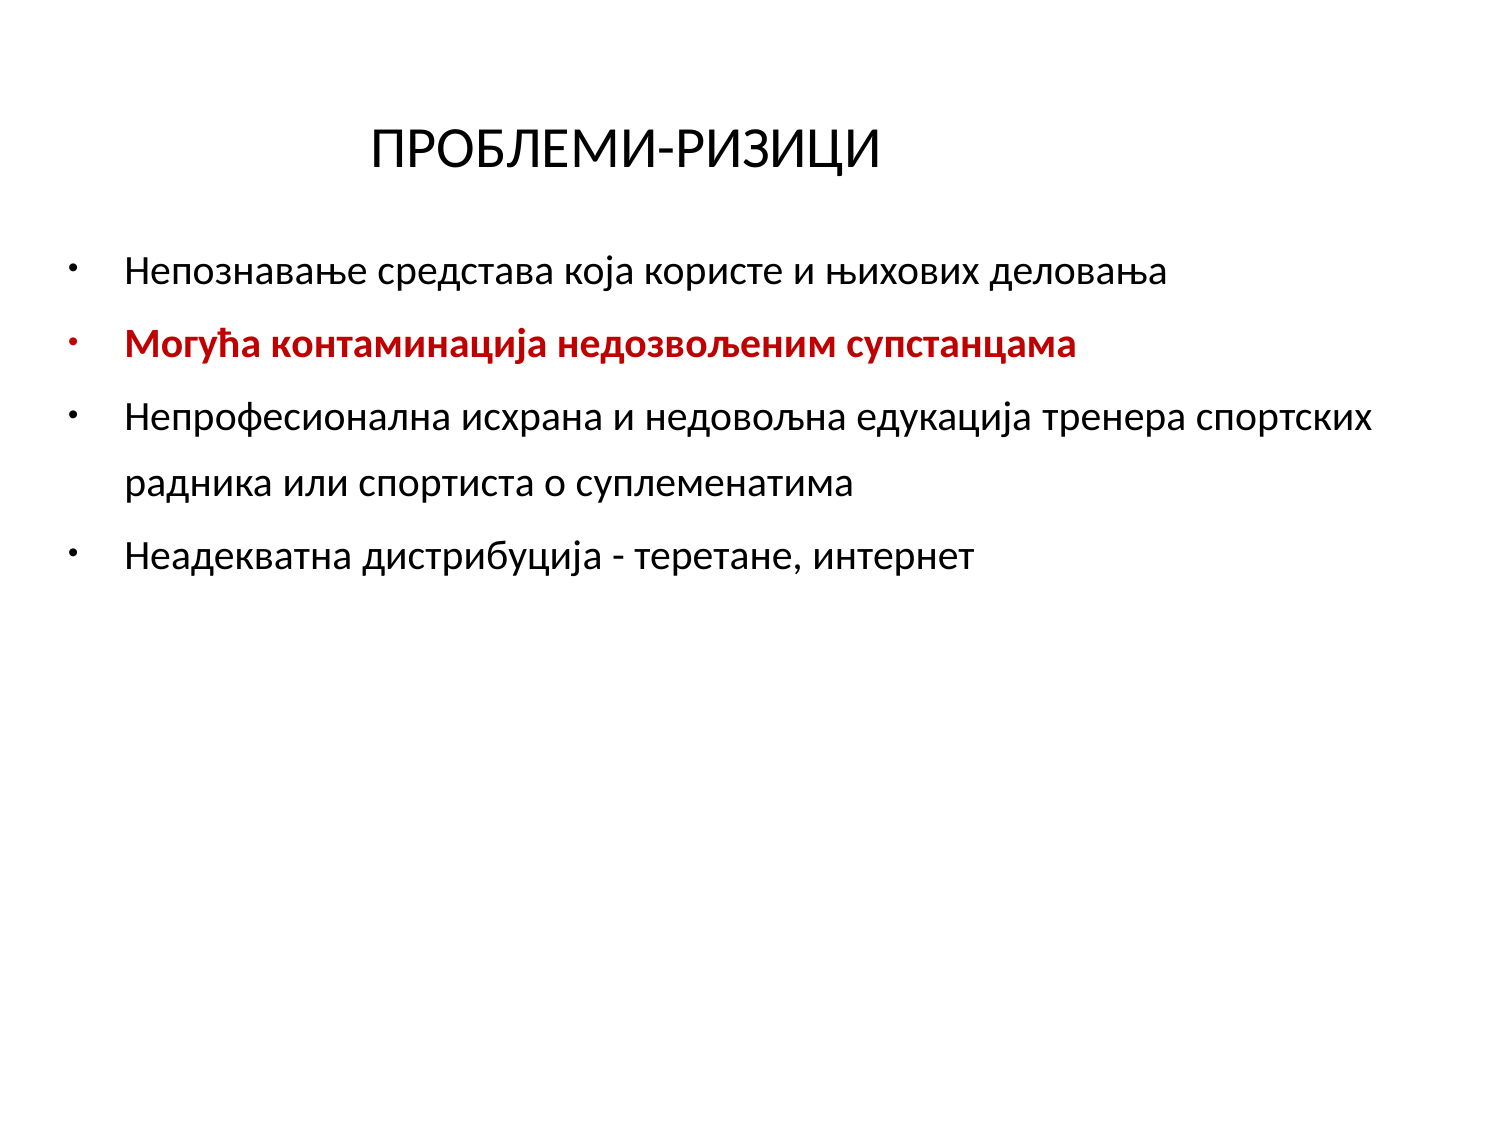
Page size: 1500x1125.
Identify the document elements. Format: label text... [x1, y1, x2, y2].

list Непознавање средстава која користе и њихових деловања Могућа контаминација недозвољеним супстанцама Непрофесионална исхрана и недовољна едукација тренера спортских радника или спортиста о суплеменатима Неадекватна дистрибуција - теретане, интернет [53, 220, 1388, 956]
text_box ПРОБЛЕМИ-РИЗИЦИ [242, 101, 1010, 187]
